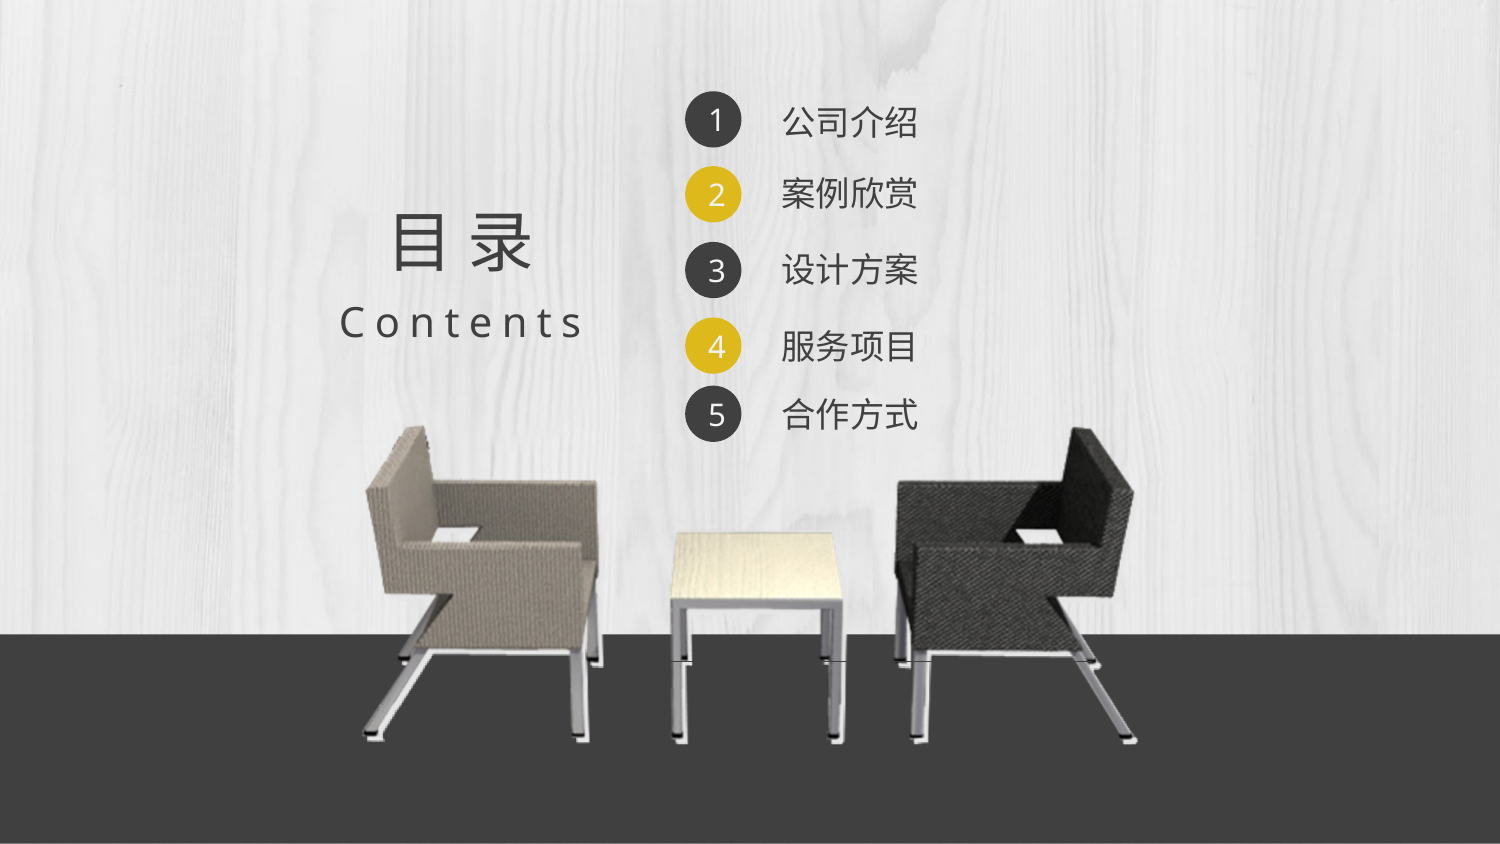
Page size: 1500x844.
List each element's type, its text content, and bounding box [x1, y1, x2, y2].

text_box 3 [684, 240, 743, 300]
text_box [0, 633, 1500, 844]
text_box 5 [684, 384, 743, 424]
text_box 合作方式 [766, 385, 1166, 442]
text_box Contents [324, 288, 597, 354]
text_box 1 [684, 90, 743, 149]
text_box 公司介绍 [766, 93, 1166, 150]
text_box 4 [684, 316, 743, 375]
text_box 服务项目 [766, 317, 1166, 374]
text_box 设计方案 [766, 241, 1166, 297]
text_box 案例欣赏 [766, 164, 1166, 221]
text_box 2 [684, 165, 743, 224]
picture [0, 0, 1500, 741]
text_box 目 录 [260, 192, 660, 288]
